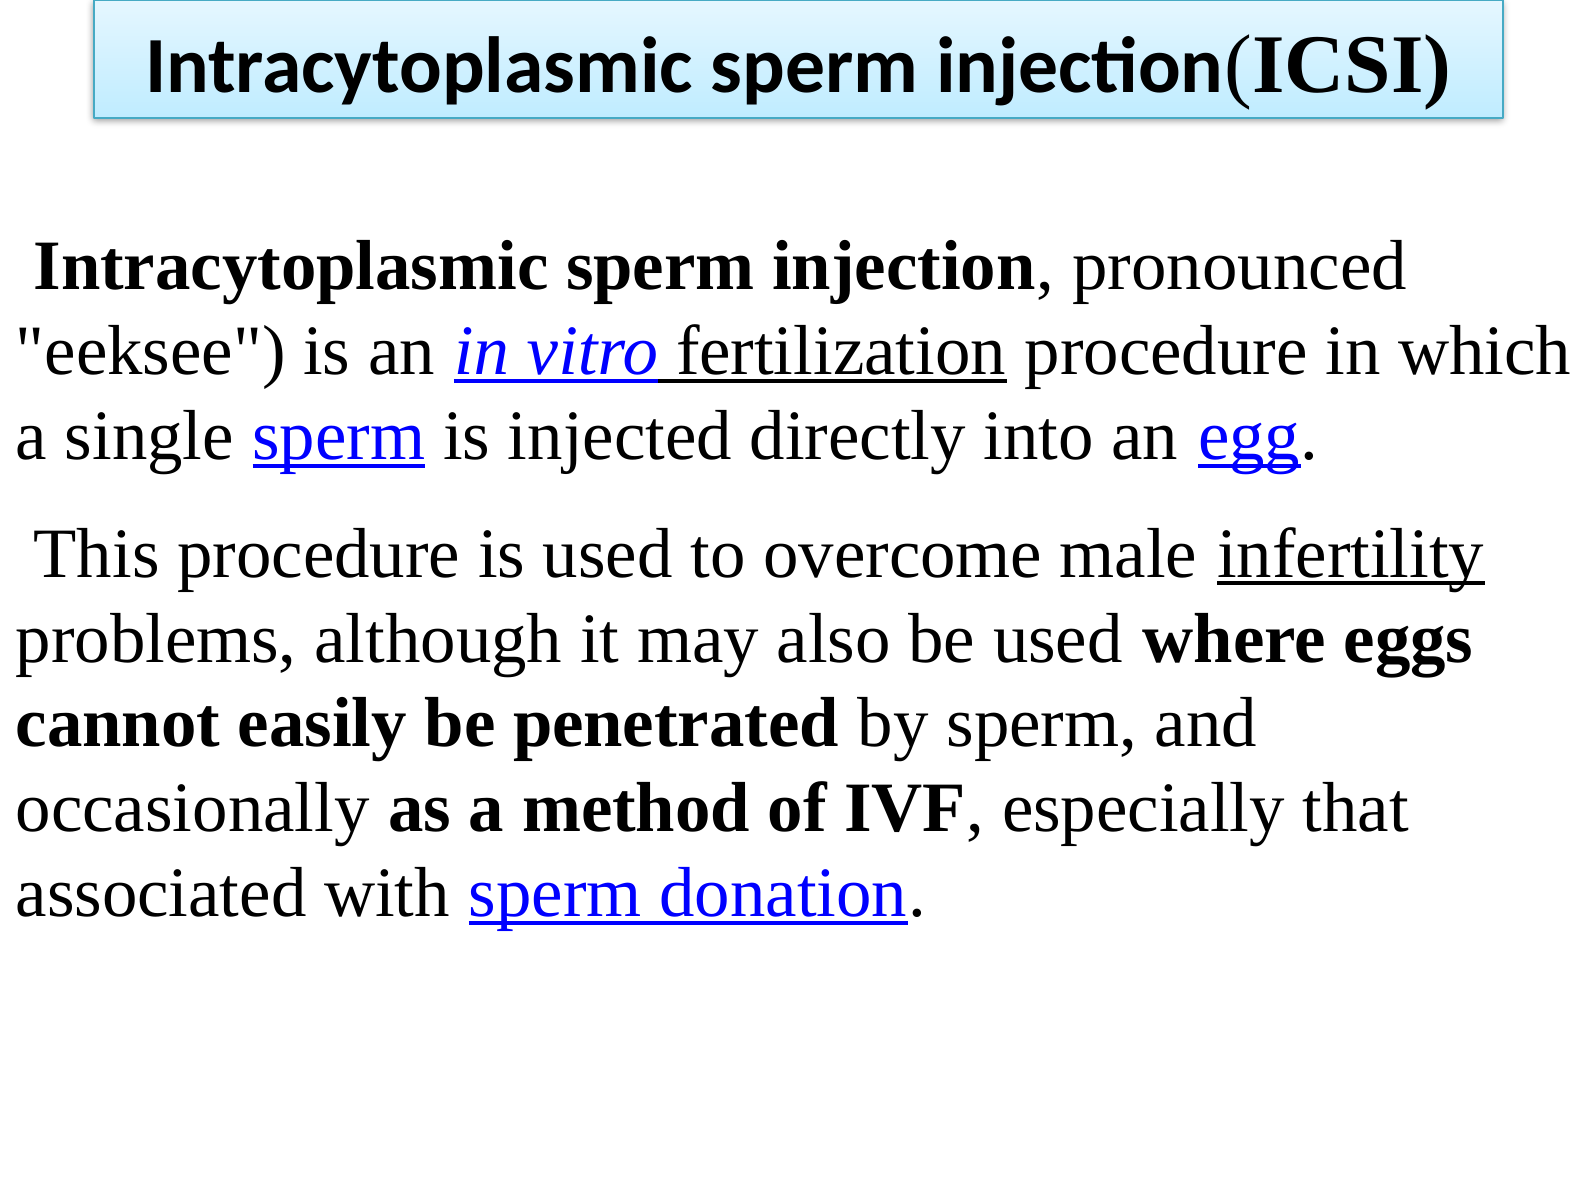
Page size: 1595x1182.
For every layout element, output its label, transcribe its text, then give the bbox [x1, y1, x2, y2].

title Intracytoplasmic sperm injection(ICSI) [93, 0, 1504, 119]
text_box Intracytoplasmic sperm injection, pronounced "eeksee") is an in vitro fertilization procedure in which a single sperm is injected directly into an egg. This procedure is used to overcome male infertility problems, although it may also be used where eggs cannot easily be penetrated by sperm, and occasionally as a method of IVF, especially that associated with sperm donation. [0, 211, 1595, 939]
